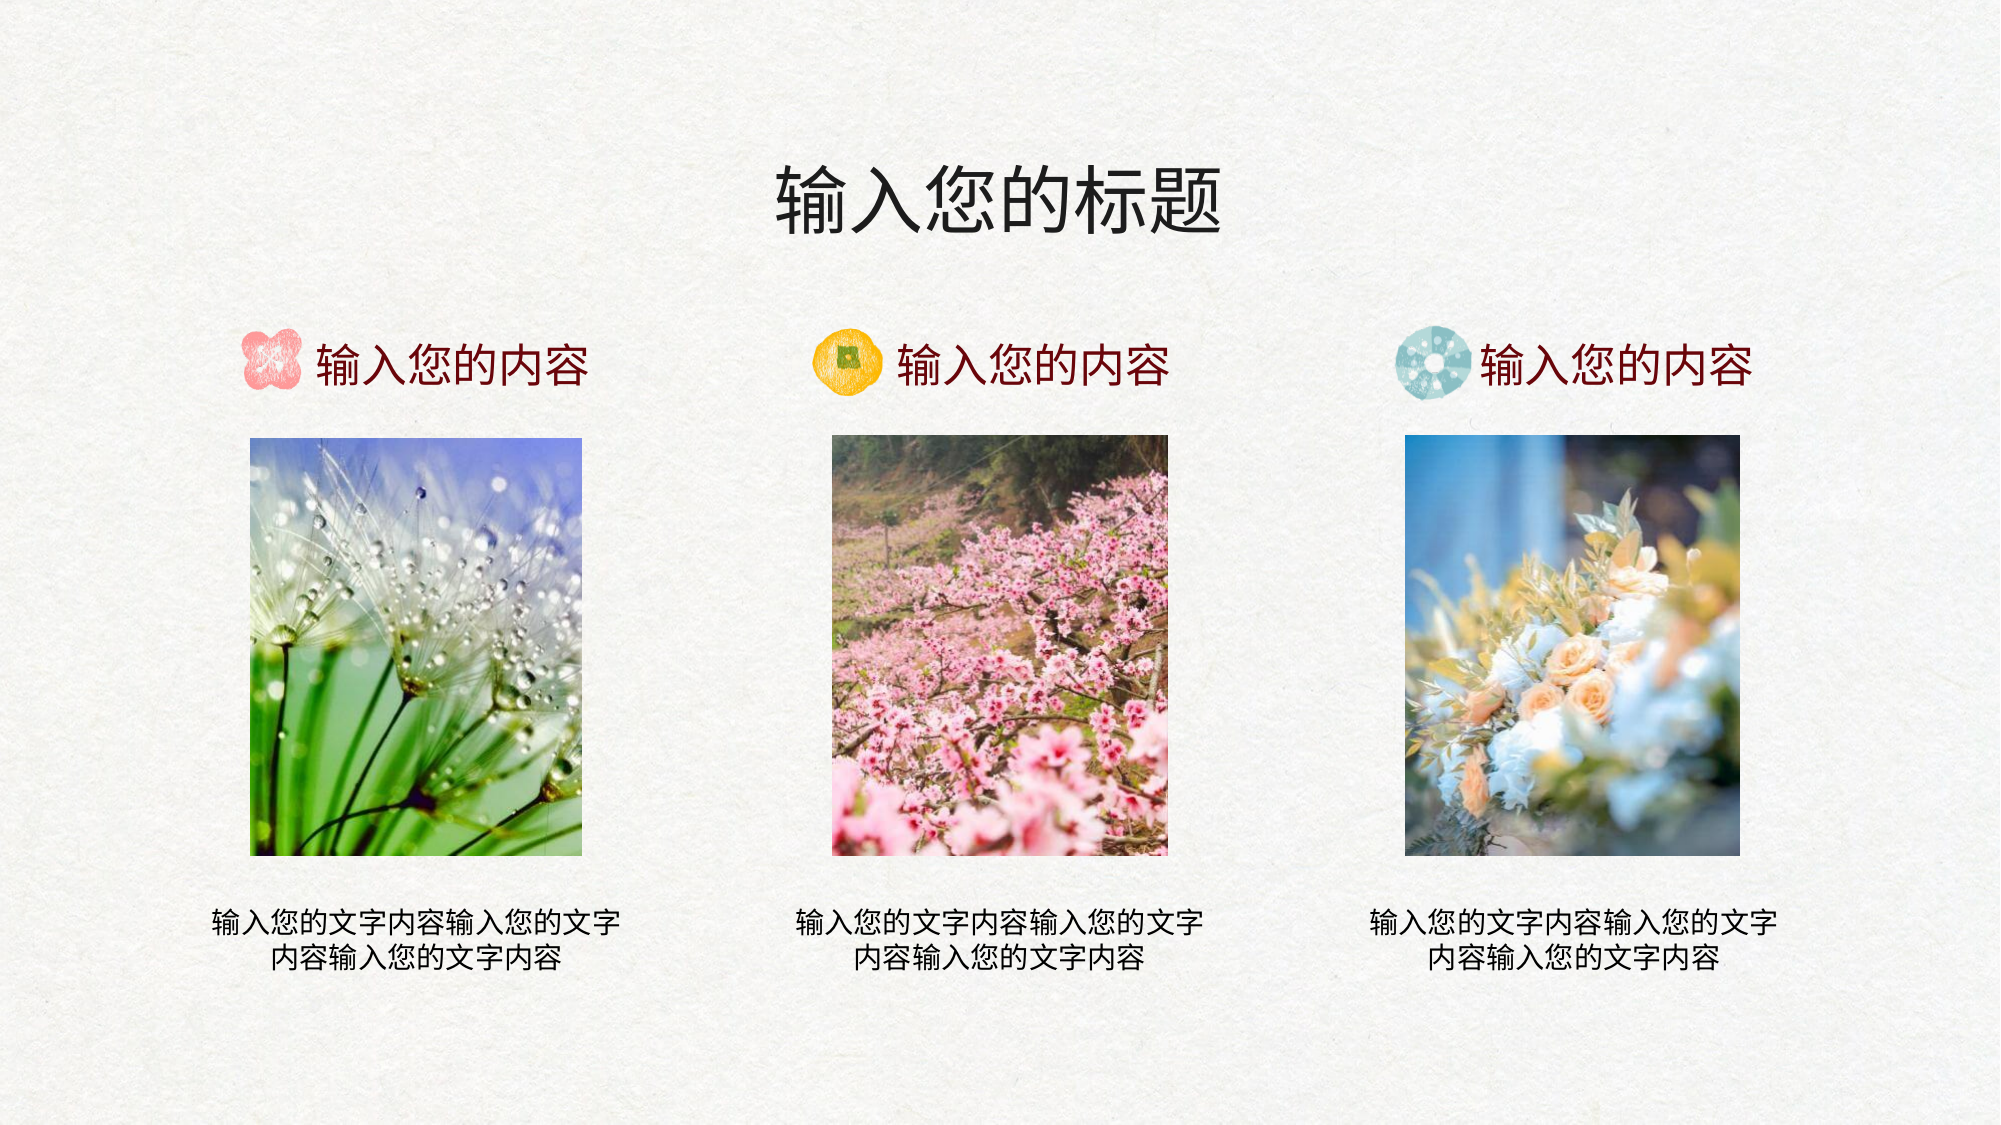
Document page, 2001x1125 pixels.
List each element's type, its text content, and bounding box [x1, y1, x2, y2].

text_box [812, 328, 1213, 401]
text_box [1394, 320, 1796, 401]
text_box 输入您的文字内容输入您的文字内容输入您的文字内容 [195, 897, 638, 983]
text_box 输入您的标题 [732, 146, 1266, 252]
picture [0, 0, 2000, 1125]
text_box 输入您的文字内容输入您的文字内容输入您的文字内容 [778, 897, 1221, 983]
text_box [241, 328, 632, 401]
text_box 输入您的文字内容输入您的文字内容输入您的文字内容 [1353, 897, 1796, 983]
